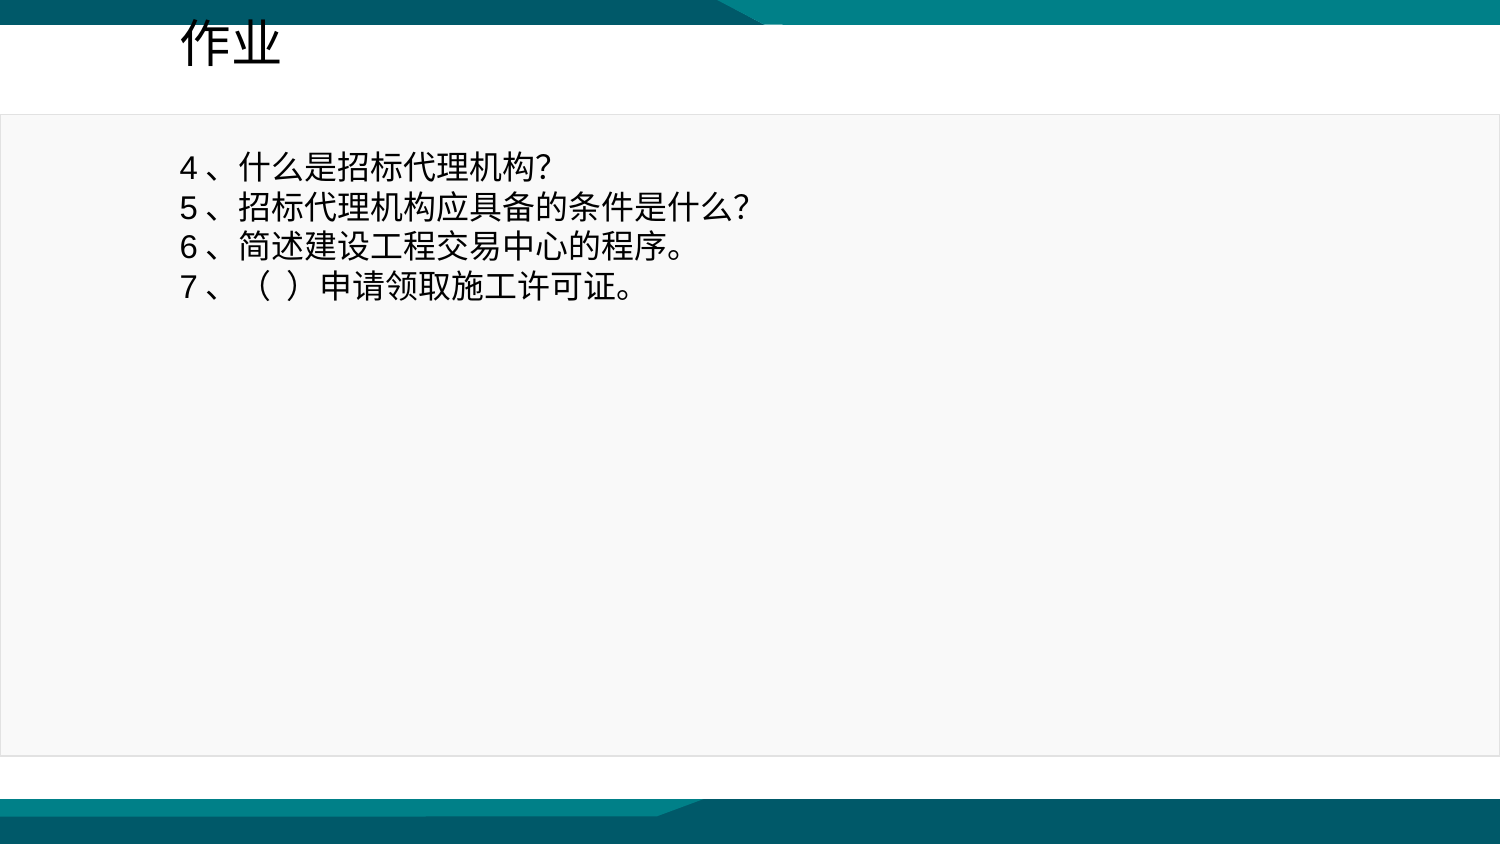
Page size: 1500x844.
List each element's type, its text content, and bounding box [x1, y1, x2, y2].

list 4、什么是招标代理机构？ 5、招标代理机构应具备的条件是什么？ 6、简述建设工程交易中心的程序。 7、（ ）申请领取施工许可证。 [164, 139, 1500, 786]
title 作业 [164, 10, 1500, 109]
